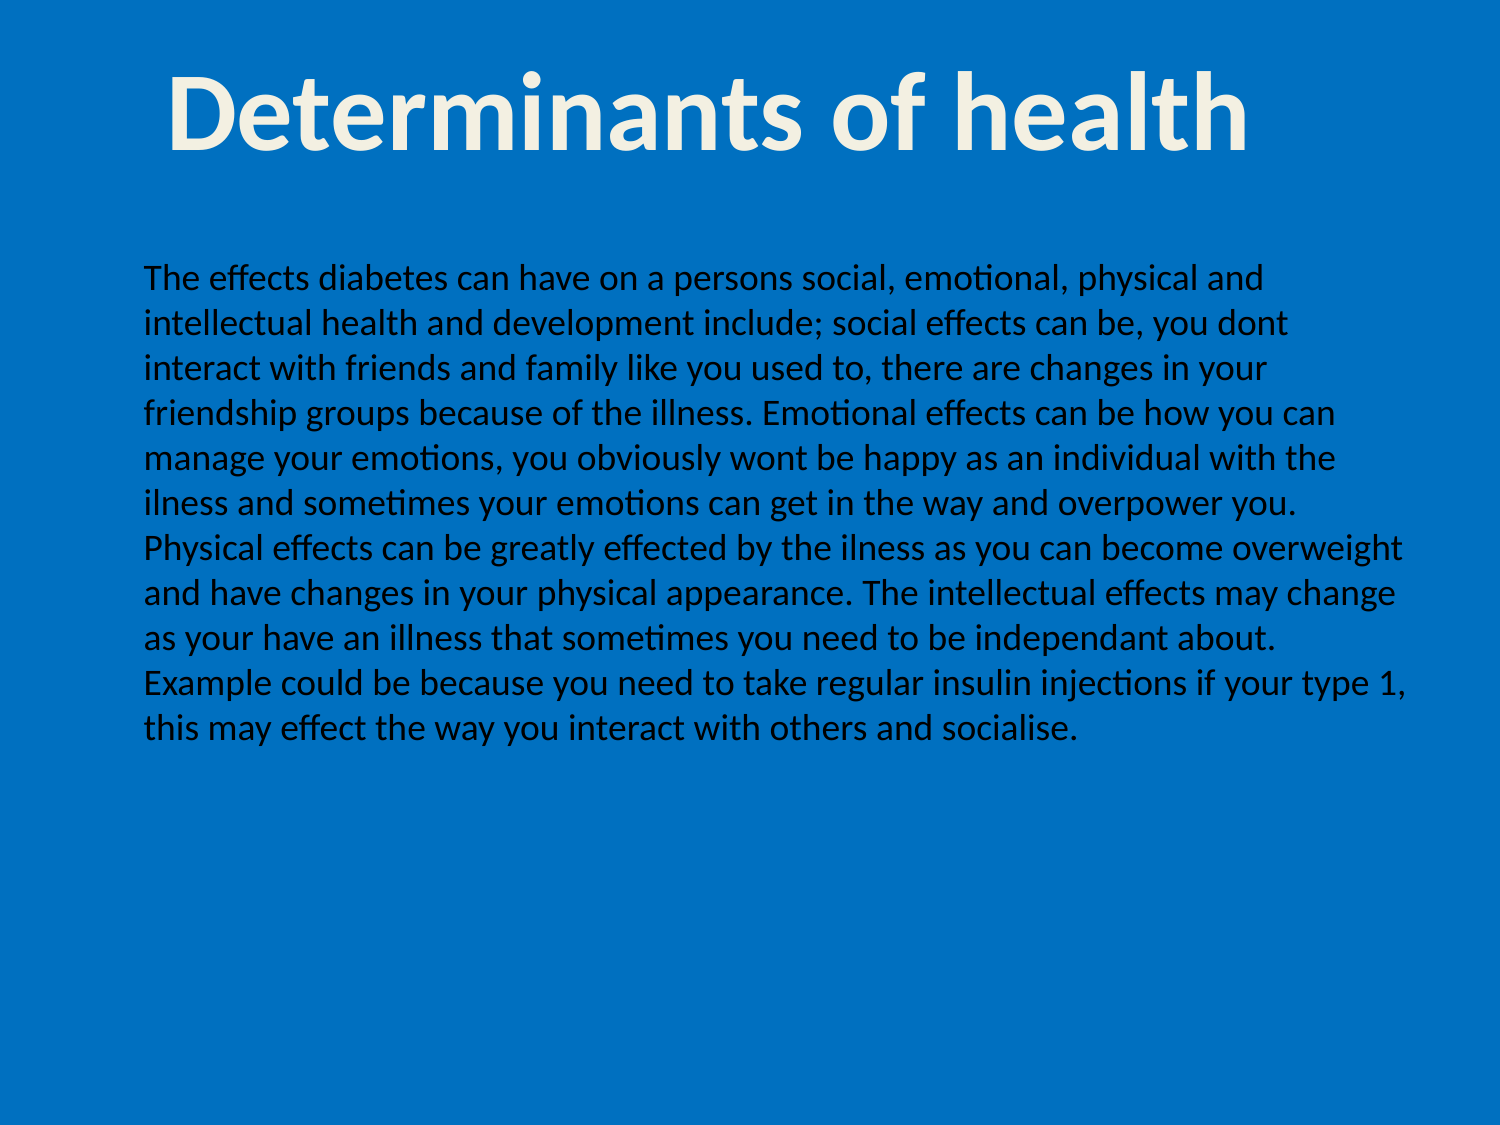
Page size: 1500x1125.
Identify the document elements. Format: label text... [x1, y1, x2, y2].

text_box The effects diabetes can have on a persons social, emotional, physical and intellectual health and development include; social effects can be, you dont interact with friends and family like you used to, there are changes in your friendship groups because of the illness. Emotional effects can be how you can manage your emotions, you obviously wont be happy as an individual with the ilness and sometimes your emotions can get in the way and overpower you. Physical effects can be greatly effected by the ilness as you can become overweight and have changes in your physical appearance. The intellectual effects may change as your have an illness that sometimes you need to be independant about. Example could be because you need to take regular insulin injections if your type 1, this may effect the way you interact with others and socialise. [128, 246, 1430, 756]
text_box Determinants of health [151, 30, 1268, 181]
